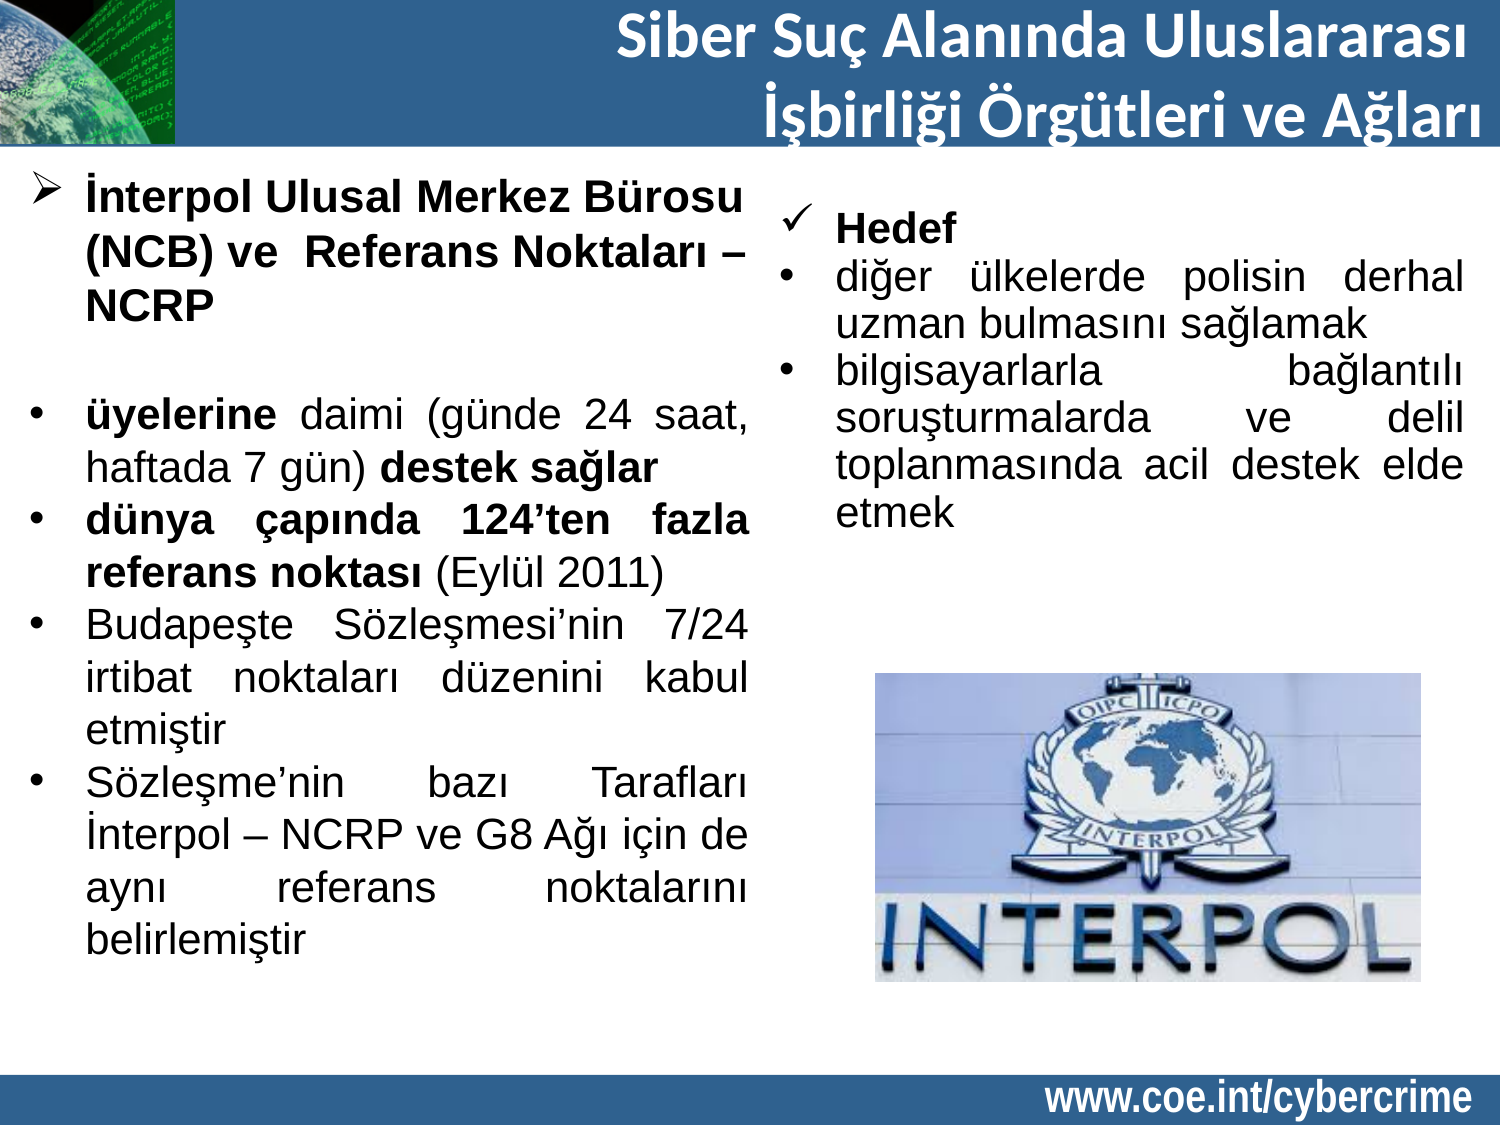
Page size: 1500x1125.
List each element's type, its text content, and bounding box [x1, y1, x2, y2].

text_box Hedef diğer ülkelerde polisin derhal uzman bulmasını sağlamak bilgisayarlarla bağlantılı soruşturmalarda ve delil toplanmasında acil destek elde etmek [764, 198, 1480, 545]
picture [875, 673, 1422, 982]
text_box www.coe.int/cybercrime [1030, 1059, 1500, 1125]
picture [0, 0, 175, 144]
text_box Siber Suç Alanında Uluslararası İşbirliği Örgütleri ve Ağları [177, 0, 1500, 149]
text_box İnterpol Ulusal Merkez Bürosu (NCB) ve Referans Noktaları – NCRP üyelerine daimi (günde 24 saat, haftada 7 gün) destek sağlar dünya çapında 124’ten fazla referans noktası (Eylül 2011) Budapeşte Sözleşmesi’nin 7/24 irtibat noktaları düzenini kabul etmiştir Sözleşme’nin bazı Tarafları İnterpol – NCRP ve G8 Ağı için de aynı referans noktalarını belirlemiştir [14, 158, 765, 971]
text_box [0, 1073, 1030, 1125]
